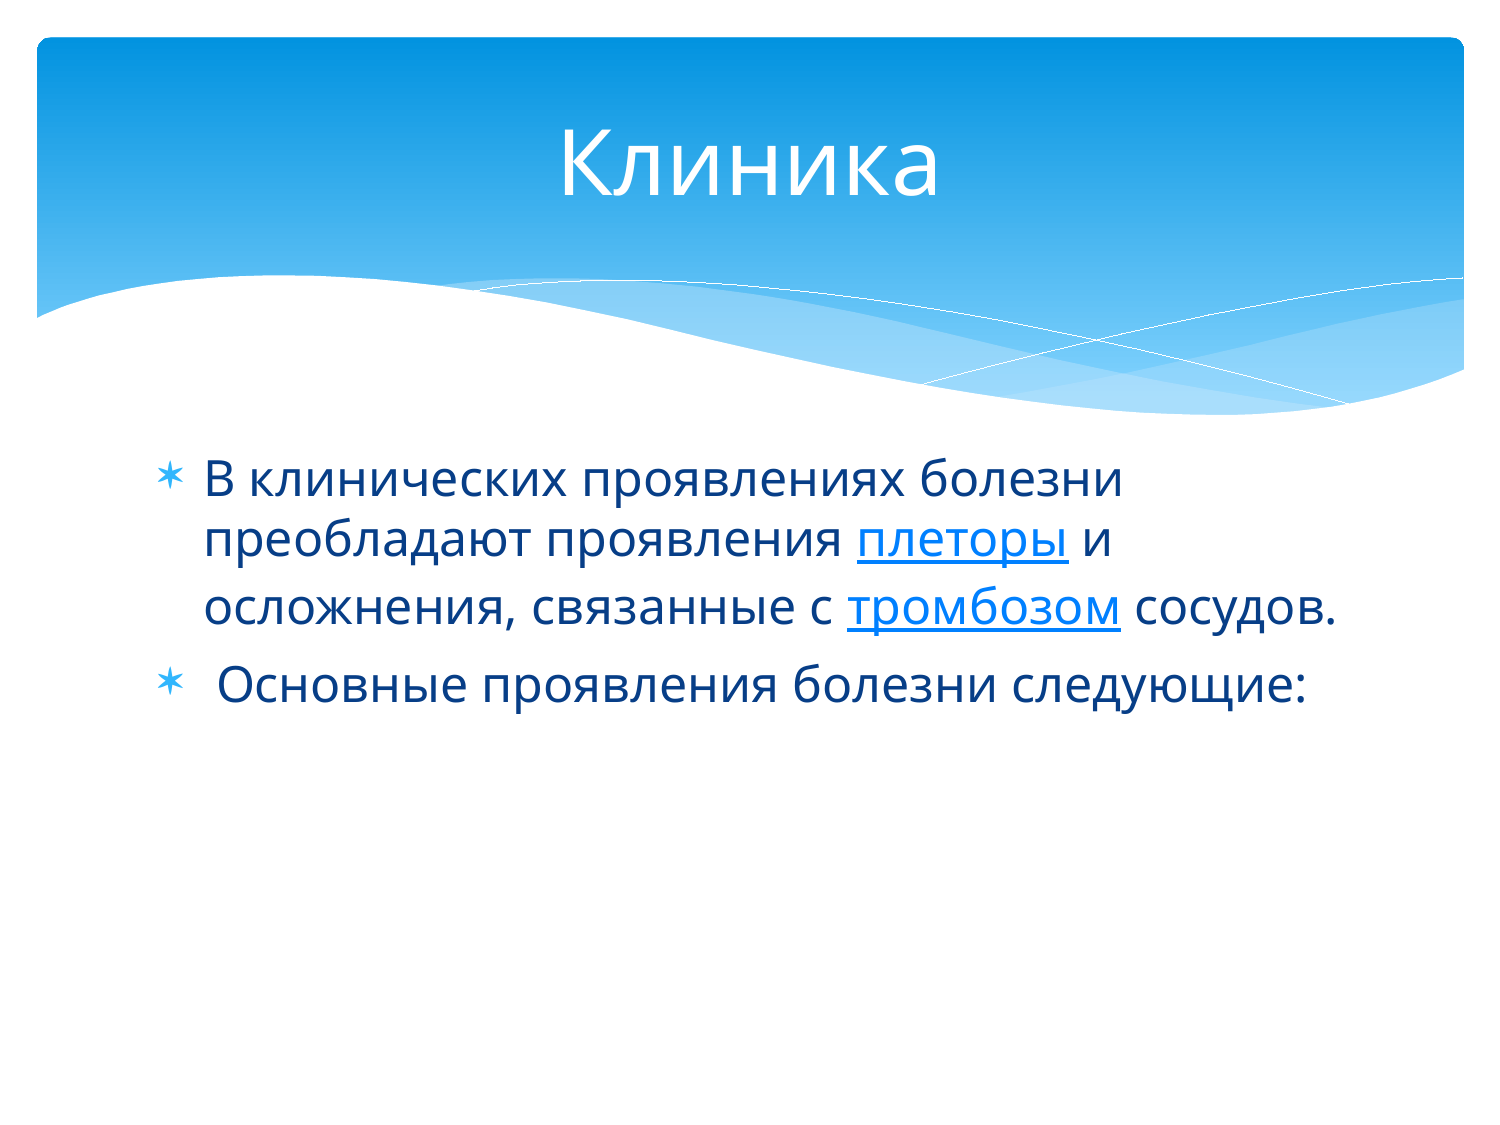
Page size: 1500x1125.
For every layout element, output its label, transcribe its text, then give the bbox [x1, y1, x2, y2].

title Клиника [75, 55, 1425, 261]
list В клинических проявлениях болезни преобладают проявления плеторы и осложнения, связанные с тромбозом сосудов. Основные проявления болезни следующие: [143, 438, 1359, 1005]
